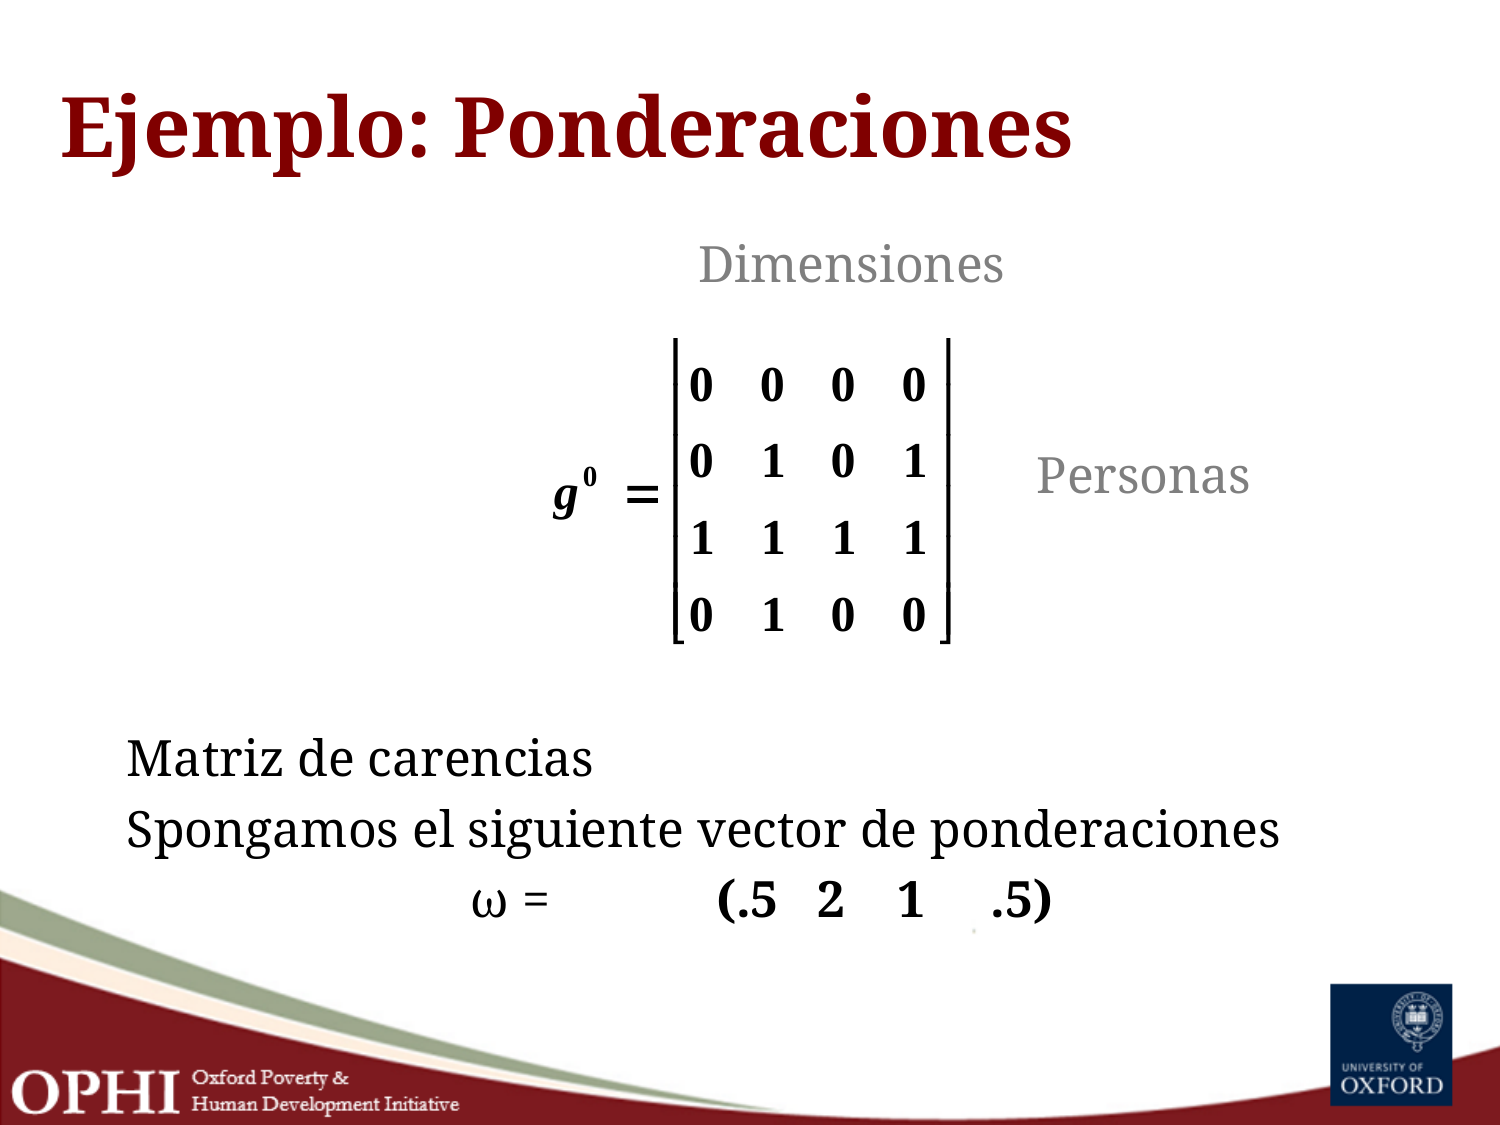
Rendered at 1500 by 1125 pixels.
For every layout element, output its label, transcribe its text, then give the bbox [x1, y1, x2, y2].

picture [0, 0, 1500, 1125]
list Dimensiones Personas Matriz de carencias Spongamos el siguiente vector de ponderaciones ω = (.5 2 1 .5) [112, 160, 1413, 1043]
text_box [545, 337, 963, 656]
title Ejemplo: Ponderaciones [45, 66, 1496, 209]
